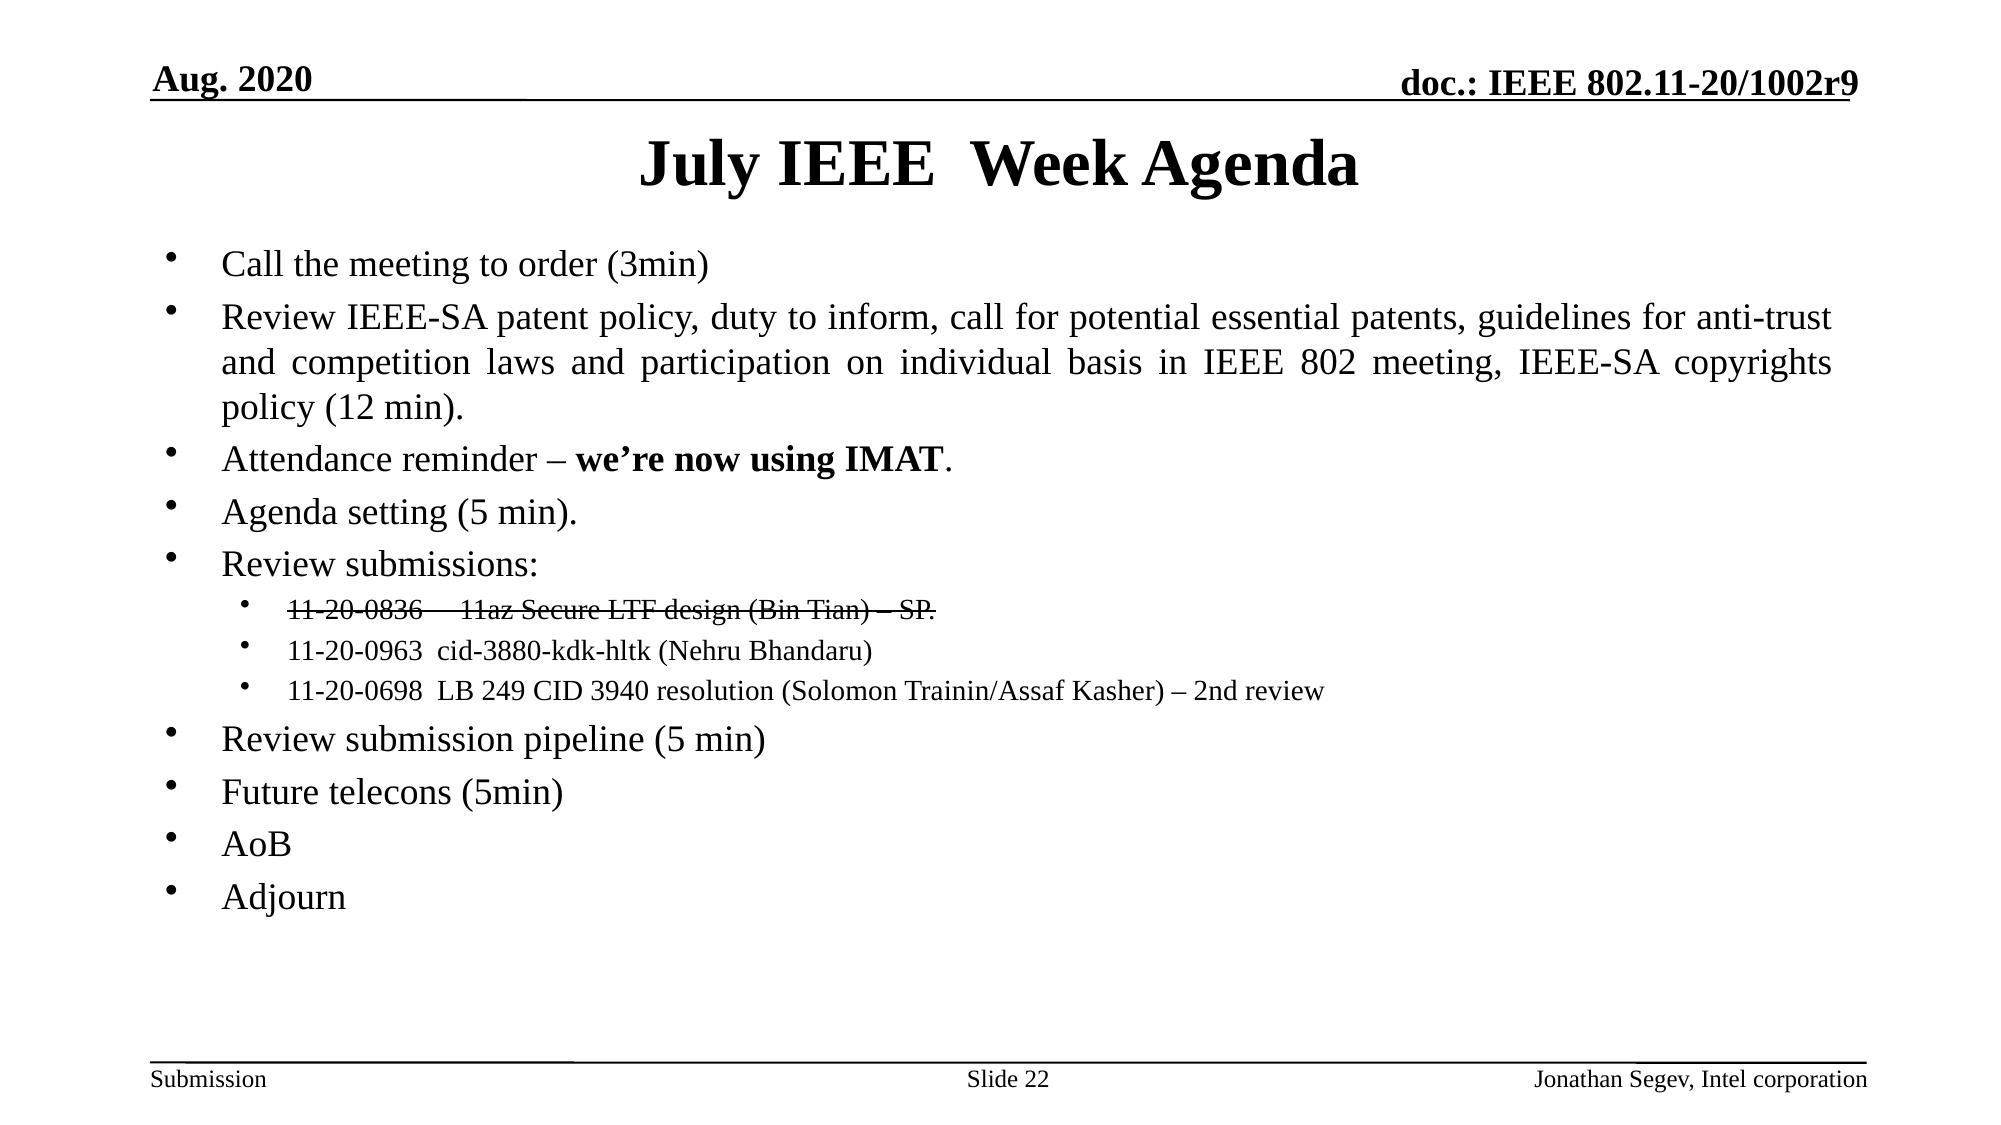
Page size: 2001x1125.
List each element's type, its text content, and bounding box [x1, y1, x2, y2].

title July IEEE Week Agenda [149, 112, 1850, 205]
slide_number Slide 22 [950, 1061, 1067, 1123]
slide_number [152, 54, 563, 100]
footer Jonathan Segev, Intel corporation [1171, 1061, 1869, 1093]
list Call the meeting to order (3min) Review IEEE-SA patent policy, duty to inform, call for potential essential patents, guidelines for anti-trust and competition laws and participation on individual basis in IEEE 802 meeting, IEEE-SA copyrights policy (12 min). Attendance reminder – we’re now using IMAT. Agenda setting (5 min). Review submissions: 11-20-0836 11az Secure LTF design (Bin Tian) – SP. 11-20-0963 cid-3880-kdk-hltk (Nehru Bhandaru) 11-20-0698 LB 249 CID 3940 resolution (Solomon Trainin/Assaf Kasher) – 2nd review Review submission pipeline (5 min) Future telecons (5min) AoB Adjourn [149, 231, 1850, 1000]
